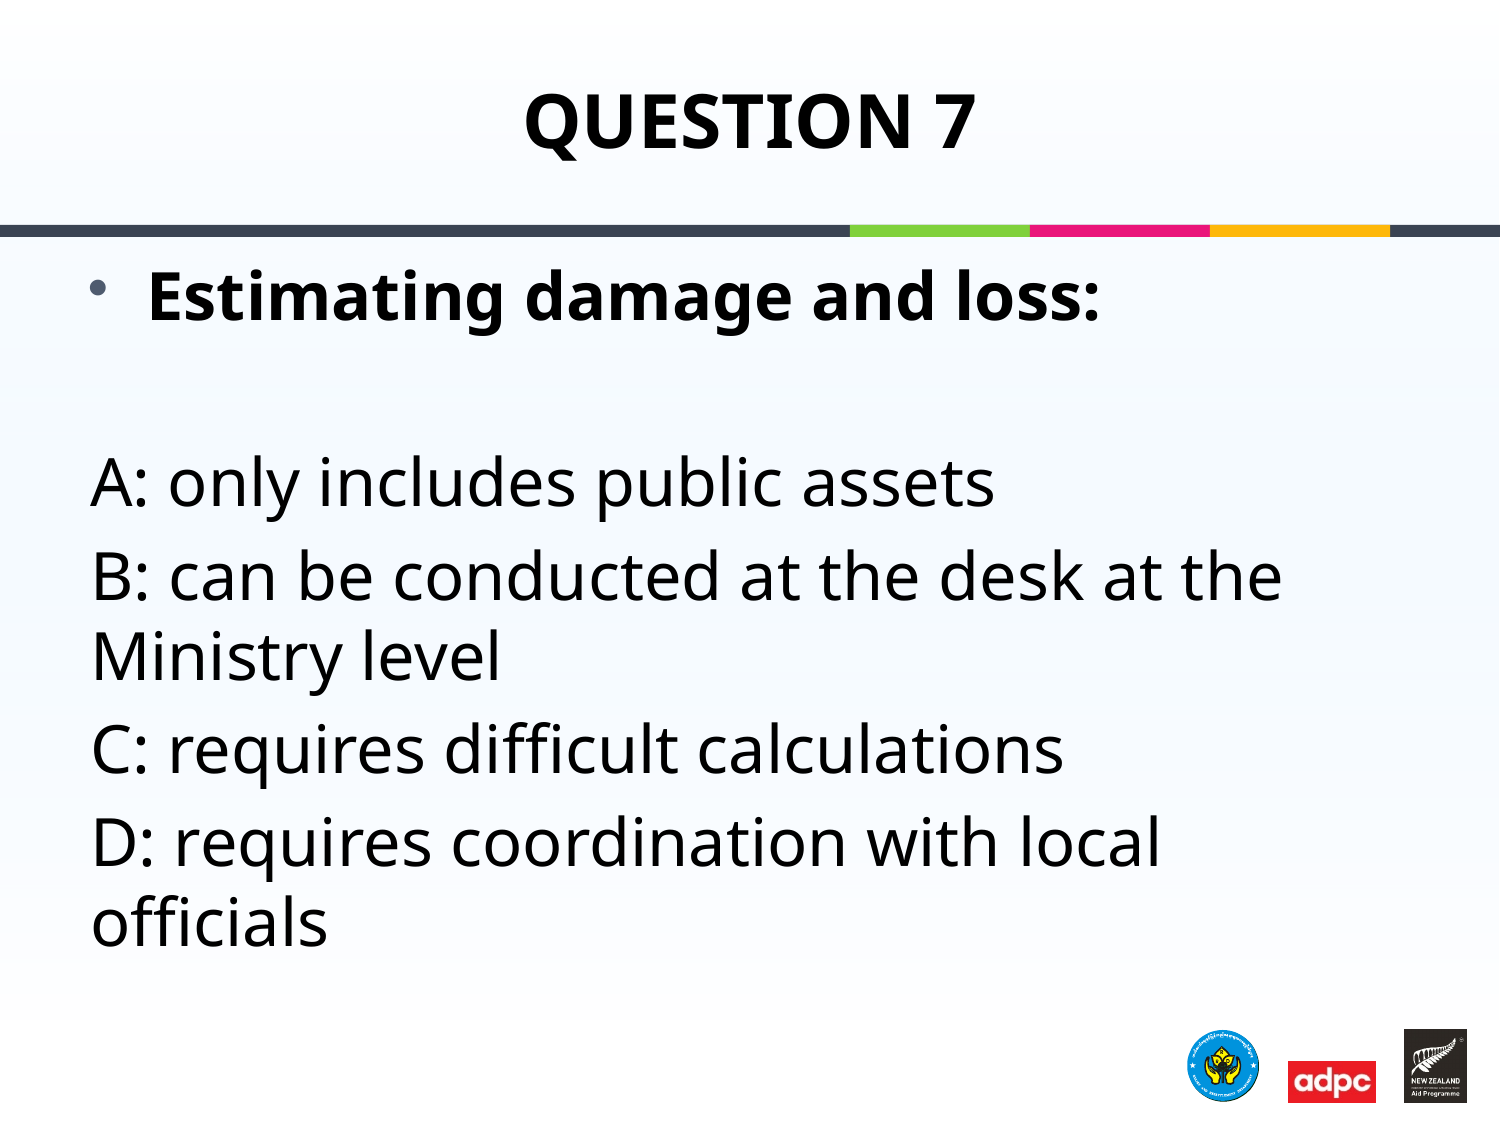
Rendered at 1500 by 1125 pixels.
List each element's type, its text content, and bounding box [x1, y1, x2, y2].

title QUESTION 7 [75, 24, 1425, 213]
list Estimating damage and loss: A: only includes public assets B: can be conducted at the desk at the Ministry level C: requires difficult calculations D: requires coordination with local officials [75, 246, 1425, 1005]
picture [1404, 1029, 1467, 1103]
picture [1288, 1061, 1376, 1103]
